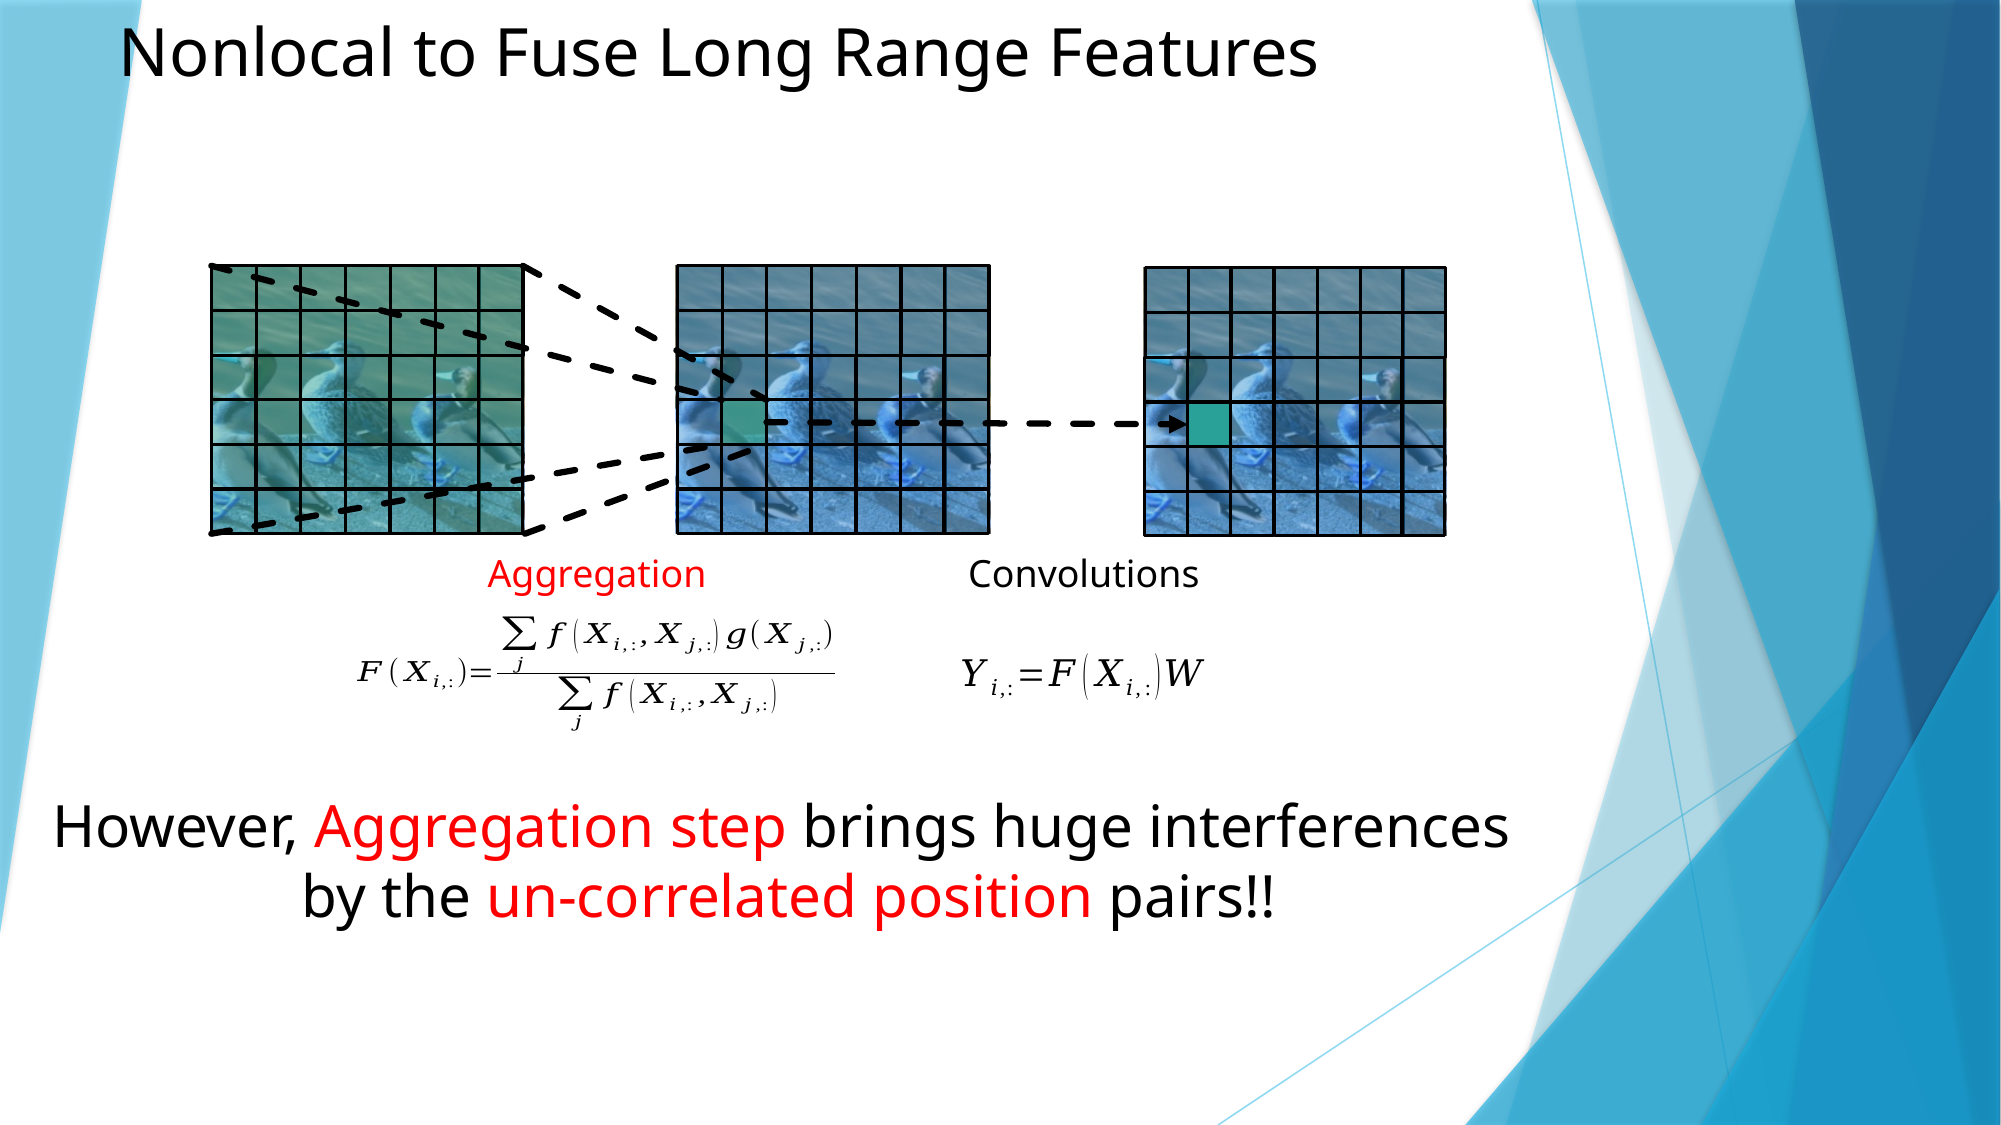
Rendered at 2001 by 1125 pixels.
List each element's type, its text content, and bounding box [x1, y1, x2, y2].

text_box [209, 407, 526, 445]
text_box Convolutions [944, 542, 1224, 603]
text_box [765, 421, 1189, 425]
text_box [675, 265, 992, 535]
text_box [723, 265, 767, 401]
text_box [210, 443, 723, 535]
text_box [723, 443, 767, 535]
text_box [1143, 267, 1448, 537]
text_box However, Aggregation step brings huge interferences by the un-correlated position pairs!! [37, 781, 1541, 937]
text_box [210, 265, 723, 401]
text_box Aggregation [457, 543, 737, 603]
text_box Nonlocal to Fuse Long Range Features [0, 2, 1592, 98]
